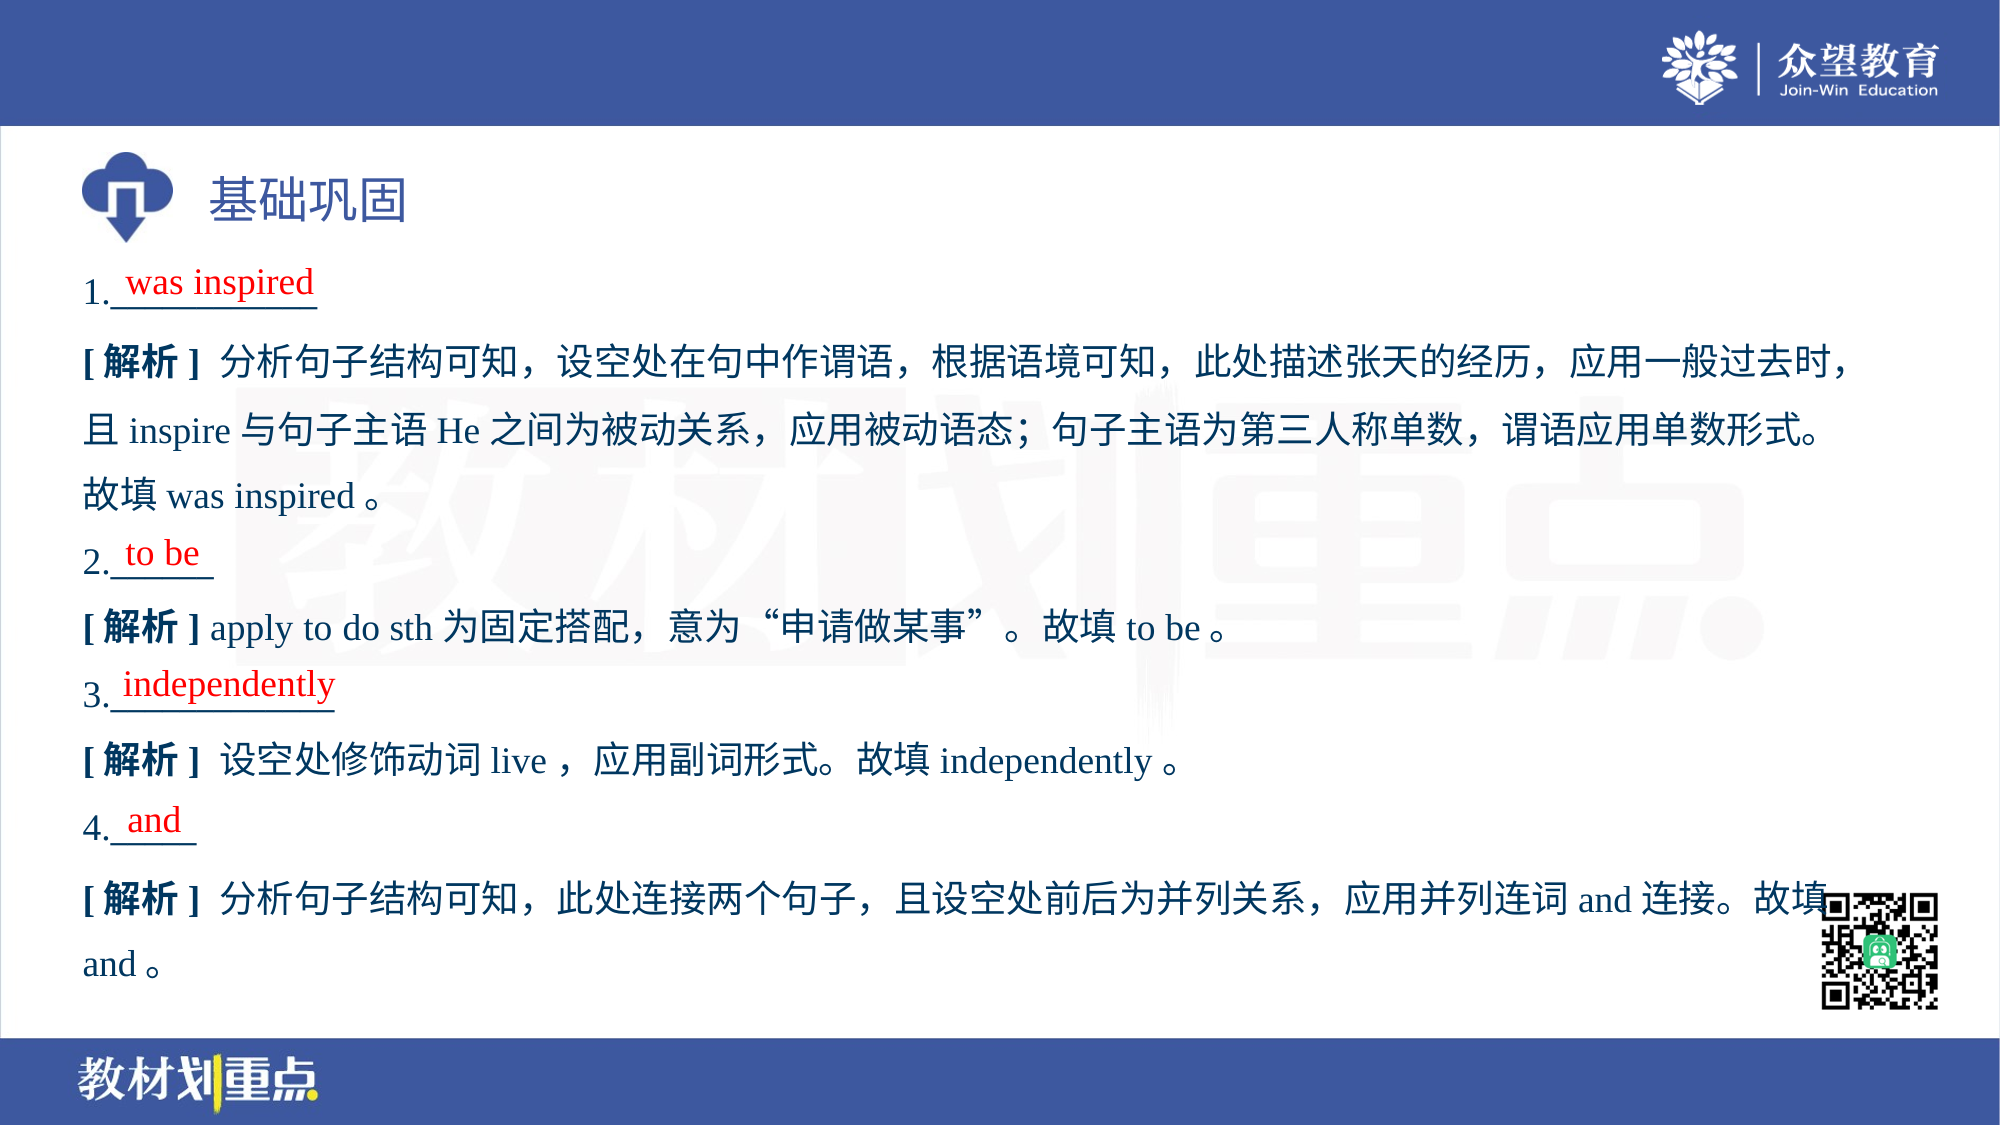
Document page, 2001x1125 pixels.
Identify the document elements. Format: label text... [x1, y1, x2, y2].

text_box independently [109, 639, 350, 698]
text_box [解析] apply to do sth为固定搭配，意为“申请做某事”。故填to be。 [82, 583, 1817, 642]
text_box 1.____________ [82, 247, 1817, 306]
text_box 3._____________ [82, 650, 1817, 708]
text_box [解析] 设空处修饰动词live，应用副词形式。故填independently。 [82, 716, 1817, 775]
picture [0, 0, 2000, 1125]
text_box to be [107, 508, 218, 567]
text_box 2.______ [82, 517, 1817, 575]
text_box [解析] 分析句子结构可知，设空处在句中作谓语，根据语境可知，此处描述张天的经历，应用一般过去时， 且inspire与句子主语He之间为被动关系，应用被动语态；句子主语为第三人称单数，谓语应用单数形式。 故填was inspired。 [82, 313, 1817, 509]
text_box and [113, 774, 196, 834]
text_box 4._____ [82, 783, 1817, 841]
text_box was inspired [107, 236, 333, 295]
text_box [解析] 分析句子结构可知，此处连接两个句子，且设空处前后为并列关系，应用并列连词and连接。故填 and。 [82, 850, 1817, 978]
